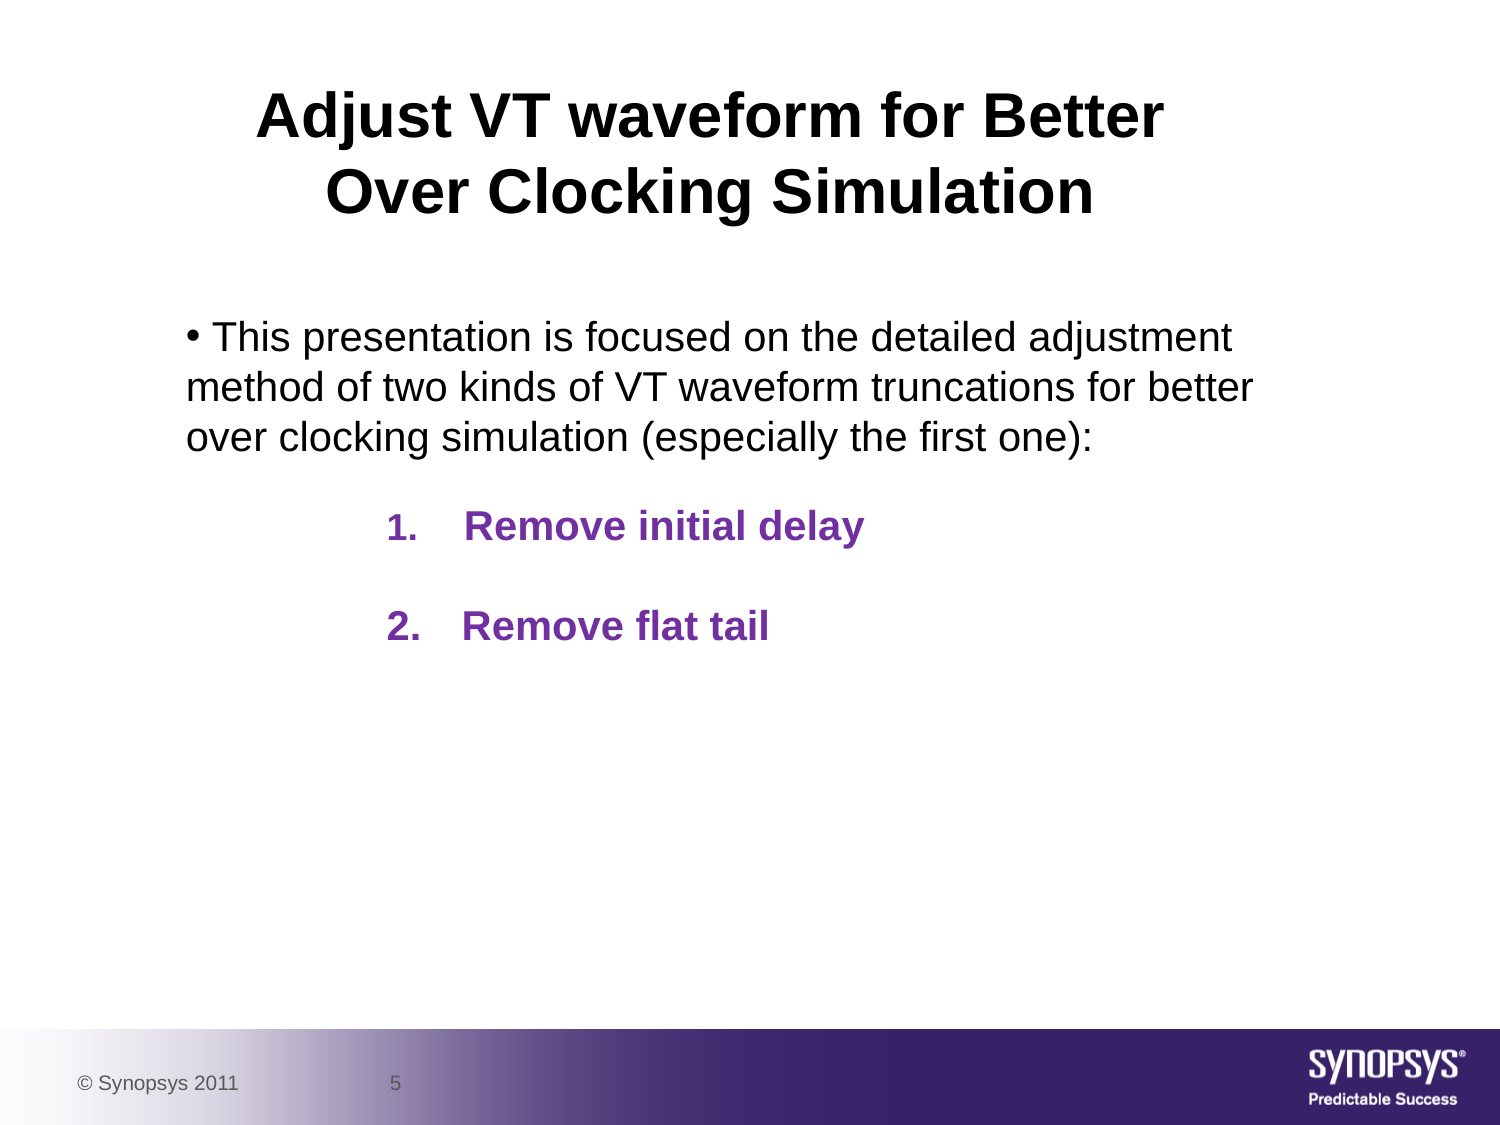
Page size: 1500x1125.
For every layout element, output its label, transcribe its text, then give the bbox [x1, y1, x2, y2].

text_box This presentation is focused on the detailed adjustment method of two kinds of VT waveform truncations for better over clocking simulation (especially the first one): [171, 302, 1353, 518]
picture [0, 1029, 1500, 1125]
text_box Remove initial delay Remove flat tail [371, 491, 963, 657]
title Adjust VT waveform for Better Over Clocking Simulation [220, 56, 1202, 244]
